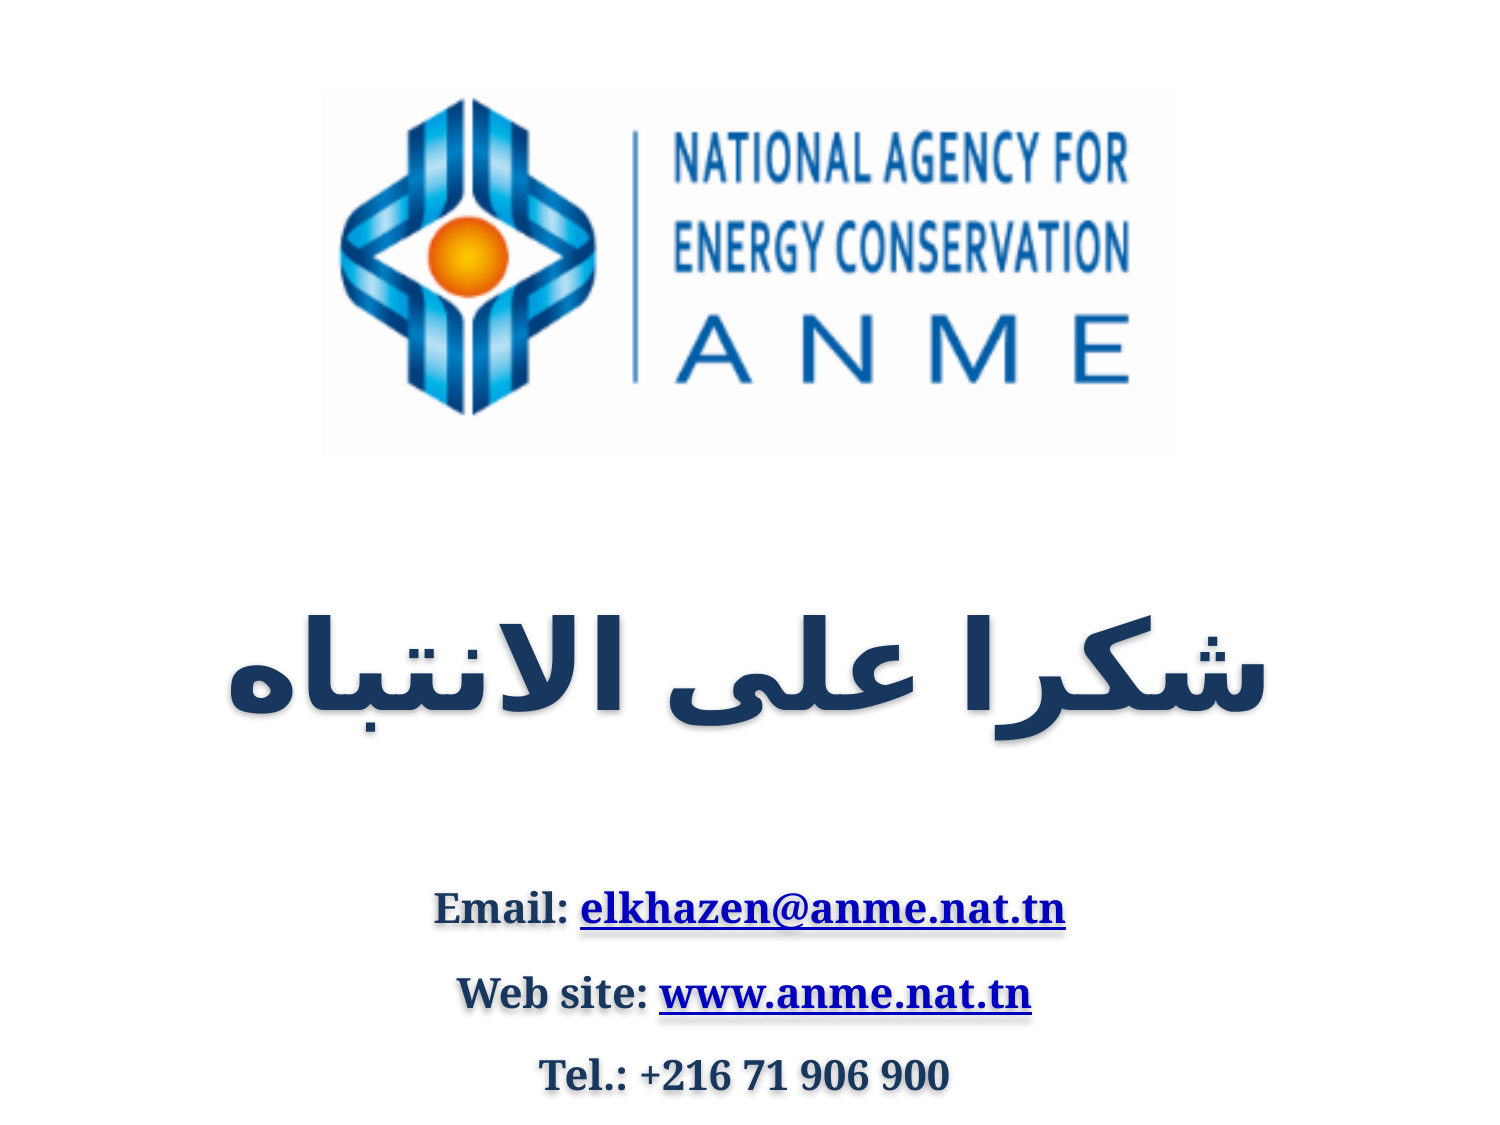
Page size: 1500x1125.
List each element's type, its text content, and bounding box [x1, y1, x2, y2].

text_box Email: elkhazen@anme.nat.tn Web site: www.anme.nat.tn Tel.: +216 71 906 900 [0, 845, 1500, 1107]
text_box شكرا على الانتباه [0, 503, 1500, 744]
picture [321, 89, 1176, 457]
